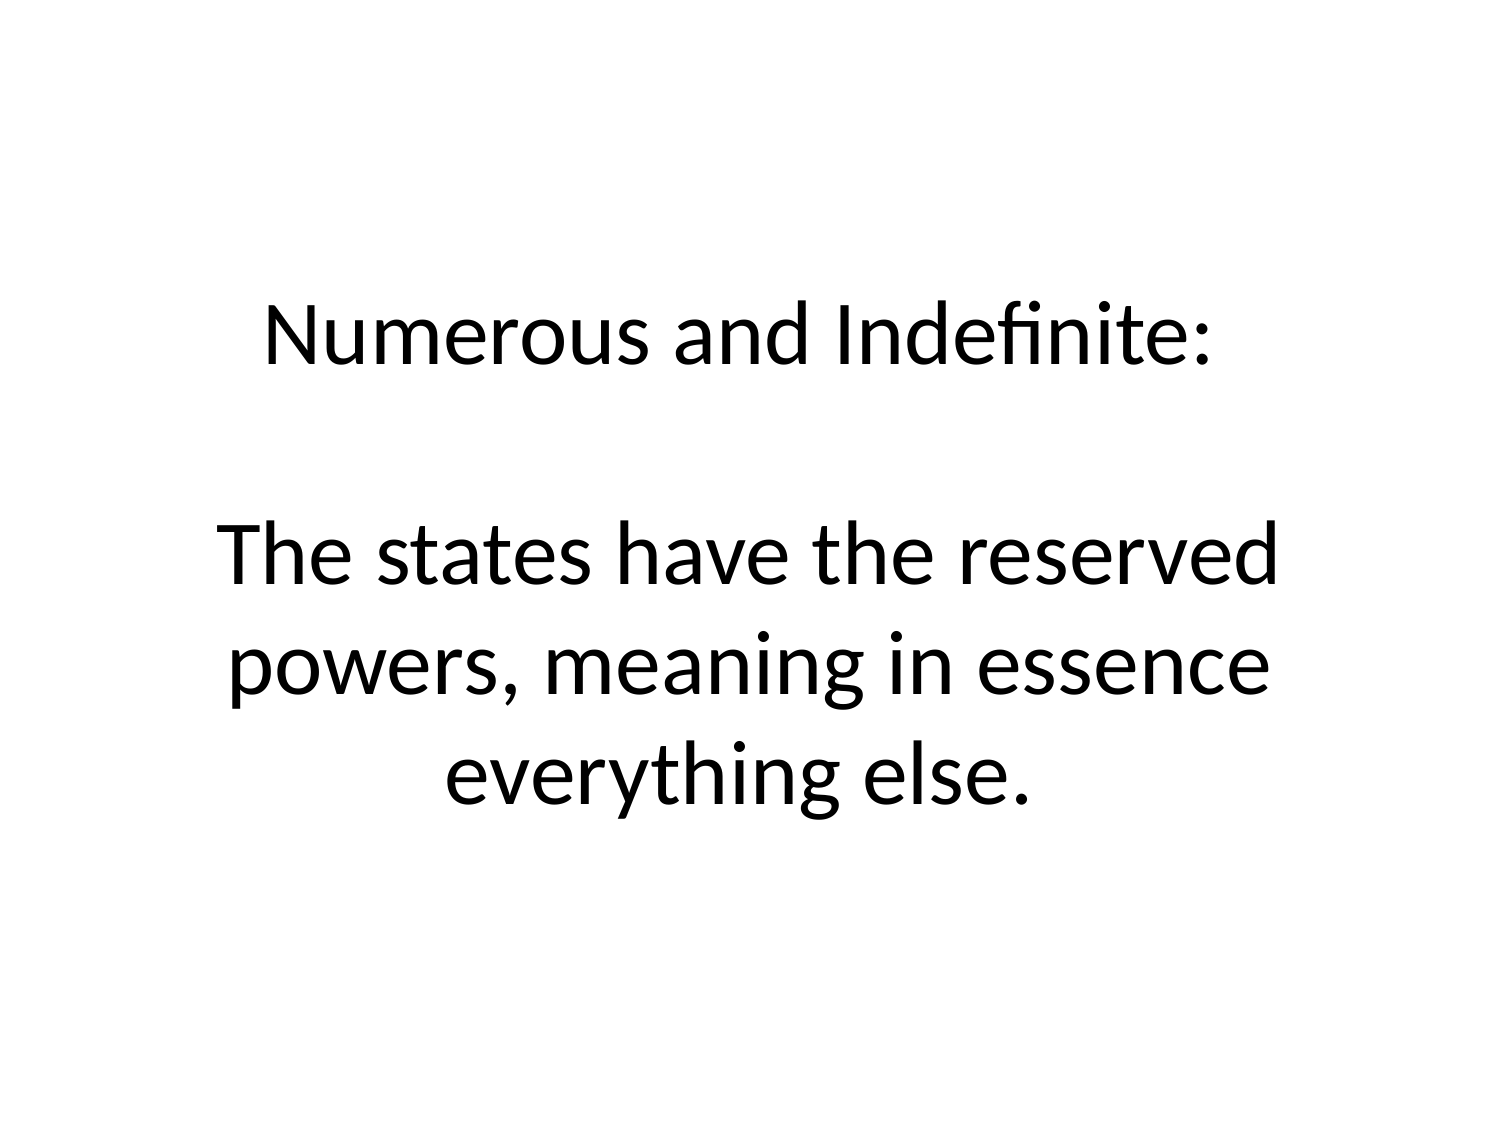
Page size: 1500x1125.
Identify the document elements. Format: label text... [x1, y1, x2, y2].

title Numerous and Indefinite: The states have the reserved powers, meaning in essence everything else. [74, 44, 1426, 1051]
